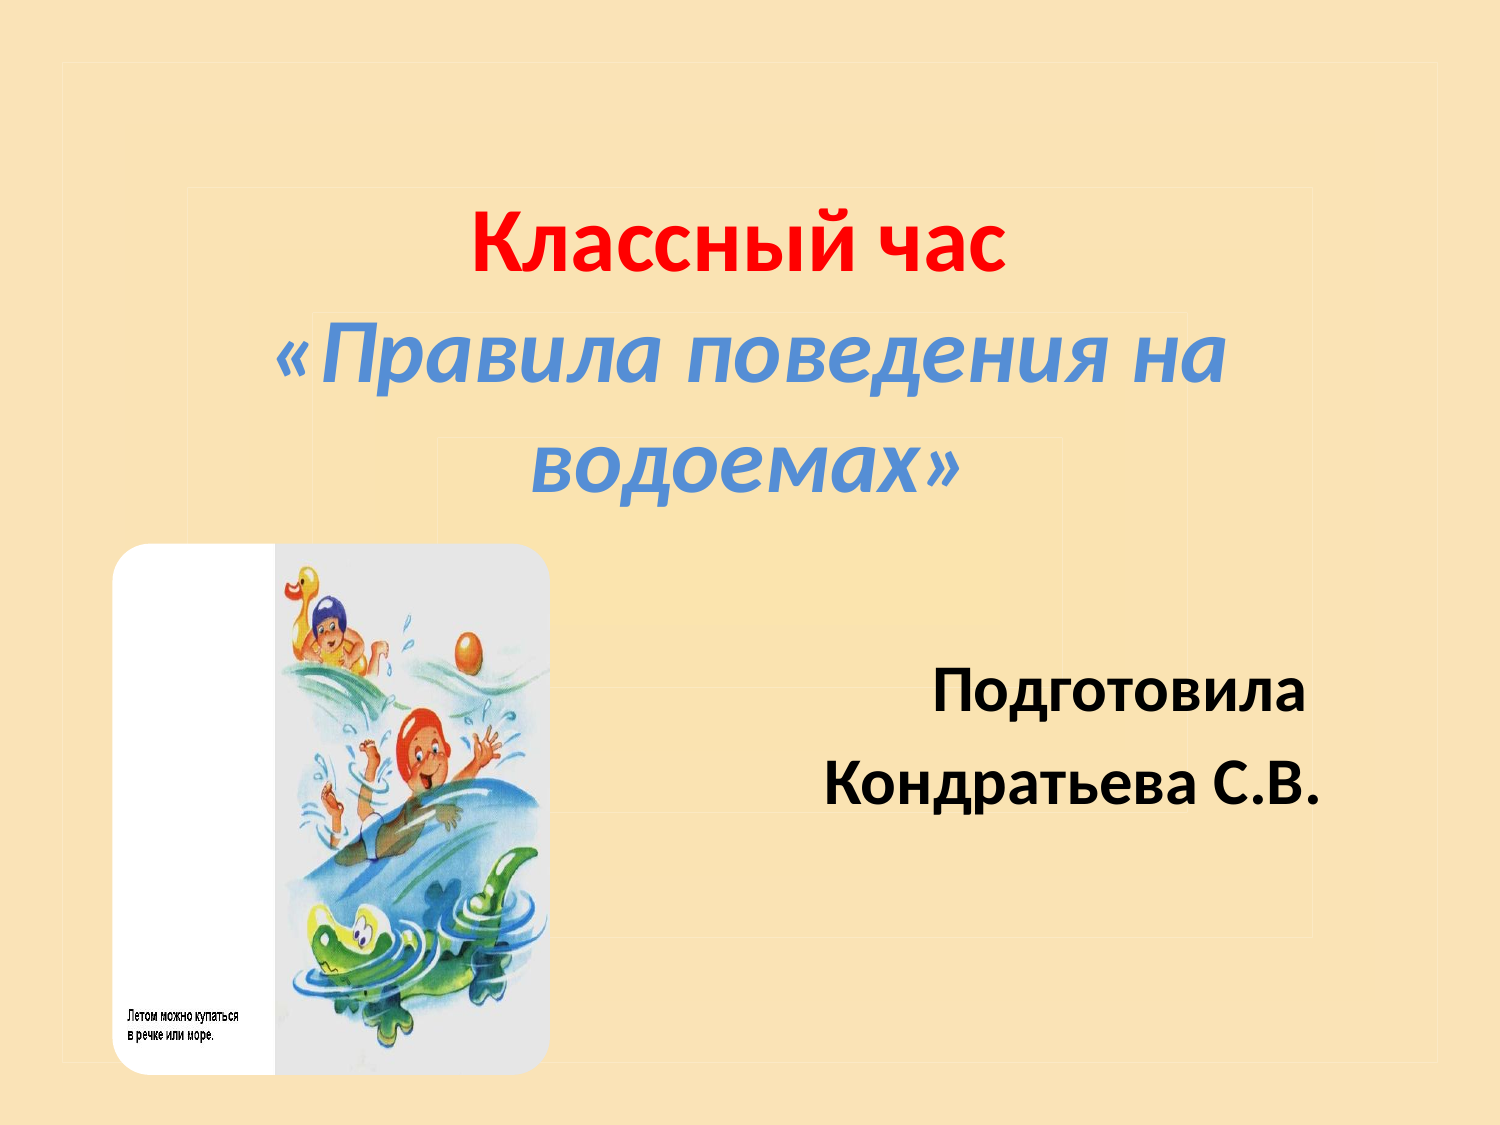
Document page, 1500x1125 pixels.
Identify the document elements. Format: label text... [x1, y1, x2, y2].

title Классный час «Правила поведения на водоемах» [112, 99, 1388, 591]
picture [112, 543, 551, 1076]
subtitle Подготовила Кондратьева С.В. [624, 637, 1338, 925]
